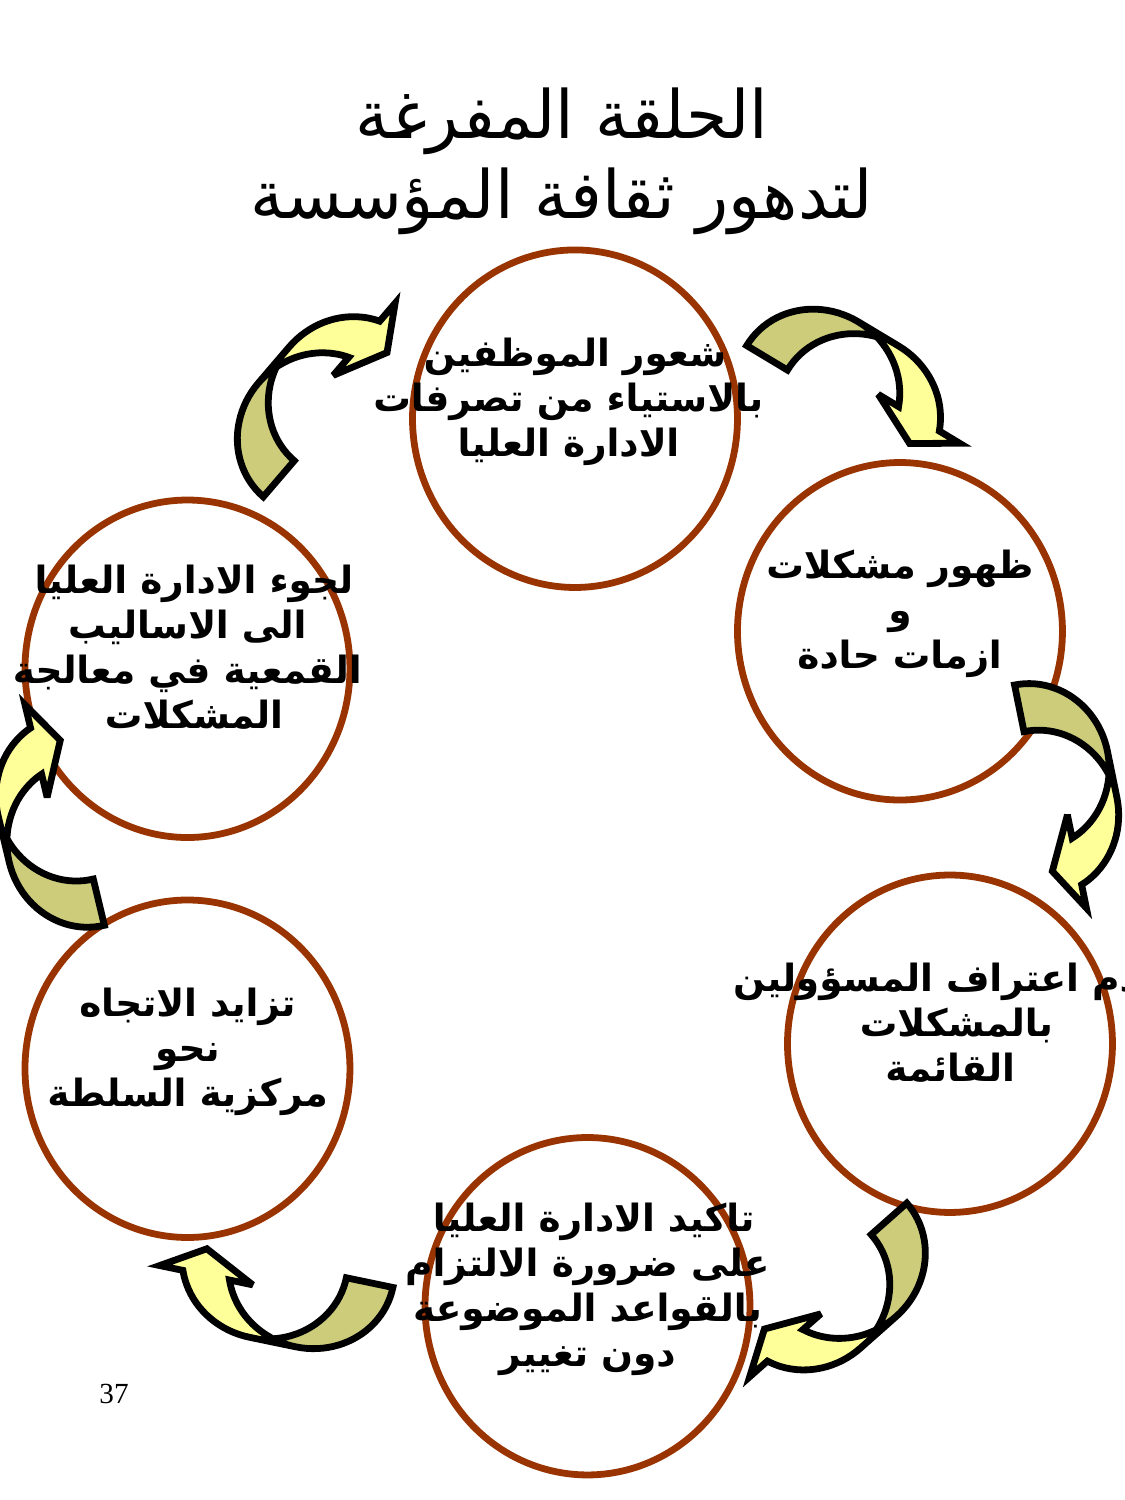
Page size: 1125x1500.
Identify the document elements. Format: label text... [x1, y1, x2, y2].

text_box [1014, 683, 1119, 908]
text_box تزايد الاتجاه نحو مركزية السلطة [24, 900, 350, 1238]
text_box [0, 704, 105, 928]
text_box [749, 1203, 926, 1377]
text_box [237, 303, 396, 497]
text_box لجوء الادارة العليا الى الاساليب القمعية في معالجة المشكلات [24, 500, 350, 838]
text_box [159, 1248, 393, 1349]
slide_number 37 [84, 1366, 319, 1467]
text_box [746, 309, 960, 444]
text_box عدم اعتراف المسؤولين بالمشكلات القائمة [787, 875, 1113, 1213]
text_box تاكيد الادارة العليا على ضرورة الالتزام بالقواعد الموضوعة دون تغيير [425, 1137, 751, 1475]
text_box شعور الموظفين بالاستياء من تصرفات الادارة العليا [412, 249, 738, 588]
title الحلقة المفرغة لتدهور ثقافة المؤسسة [84, 87, 1041, 217]
text_box ظهور مشكلات و ازمات حادة [737, 462, 1063, 801]
